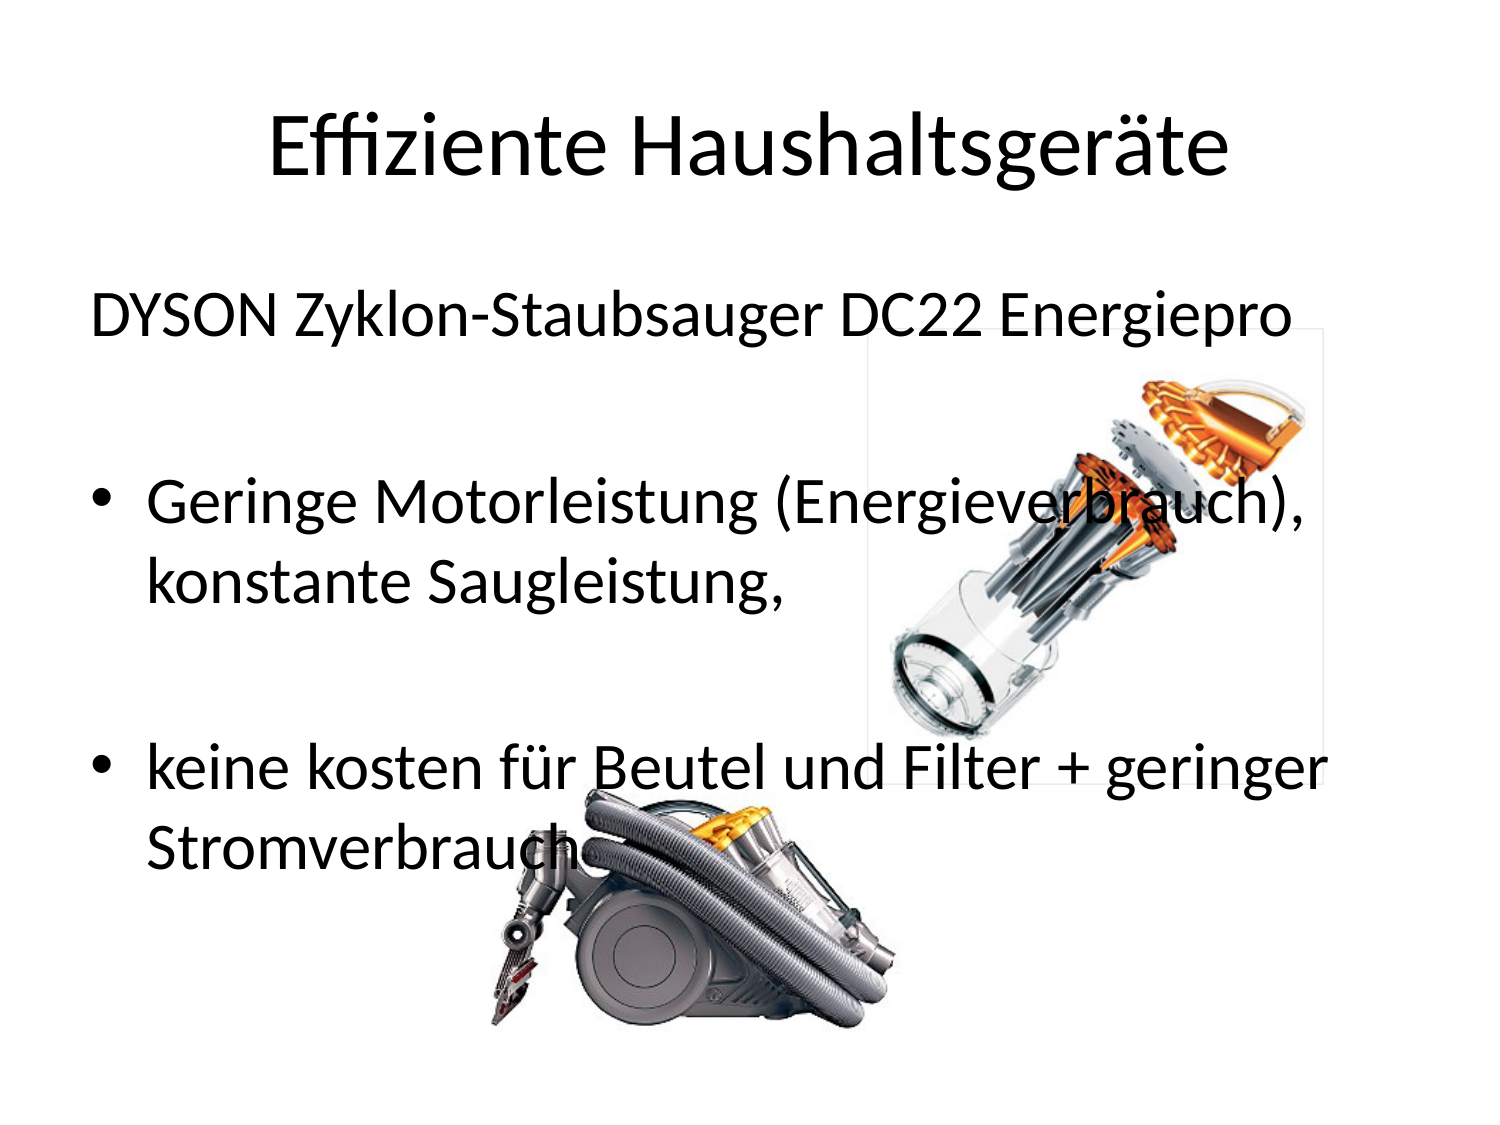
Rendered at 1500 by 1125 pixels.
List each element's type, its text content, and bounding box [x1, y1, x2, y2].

title Effiziente Haushaltsgeräte [75, 45, 1425, 233]
list DYSON Zyklon-Staubsauger DC22 Energiepro Geringe Motorleistung (Energieverbrauch), konstante Saugleistung, keine kosten für Beutel und Filter + geringer Stromverbrauch [75, 262, 1425, 1005]
picture [480, 327, 1324, 1125]
